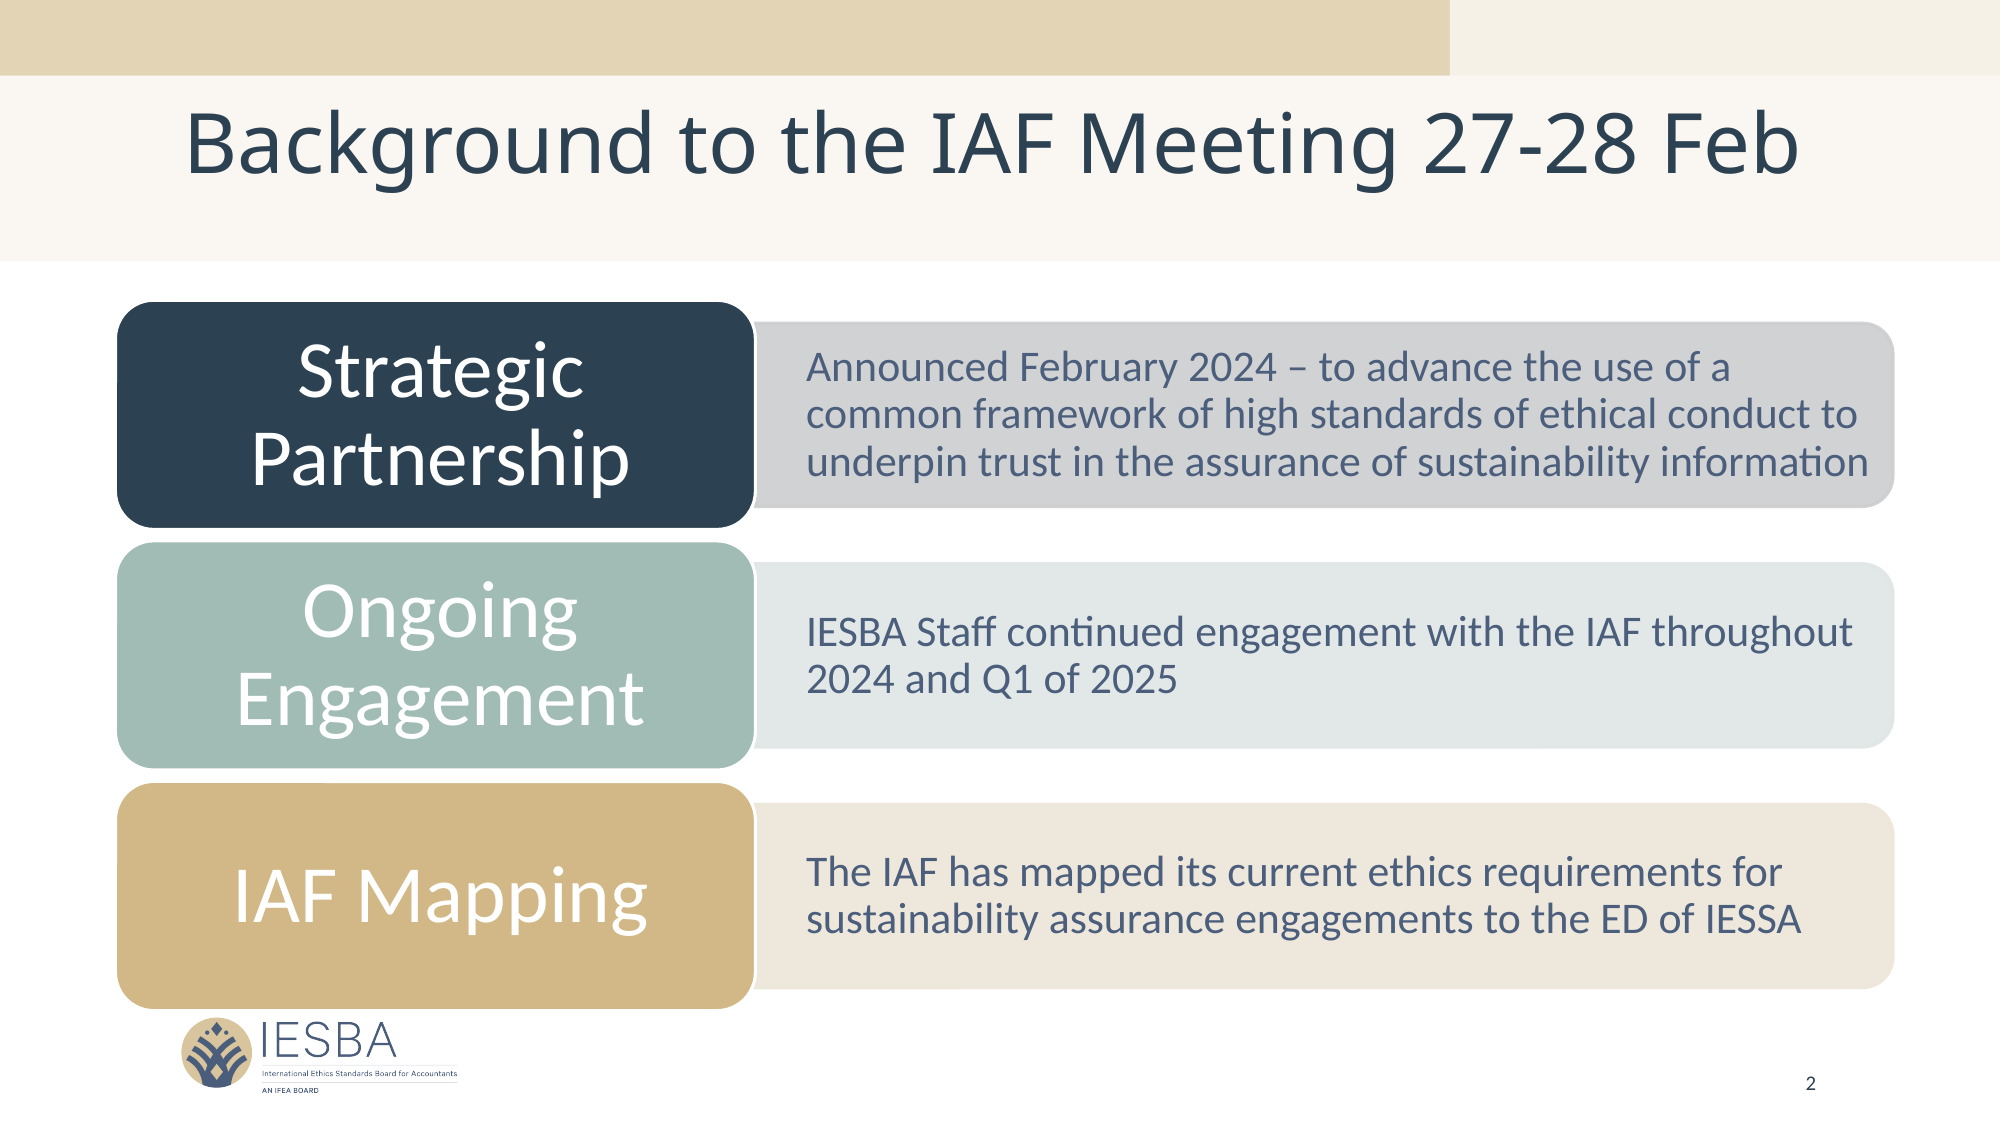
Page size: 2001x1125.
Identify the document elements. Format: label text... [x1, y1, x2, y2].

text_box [114, 299, 1894, 1012]
picture [168, 1013, 475, 1111]
title Background to the IAF Meeting 27-28 Feb [168, 93, 1832, 185]
slide_number 2 [1760, 1039, 1832, 1125]
